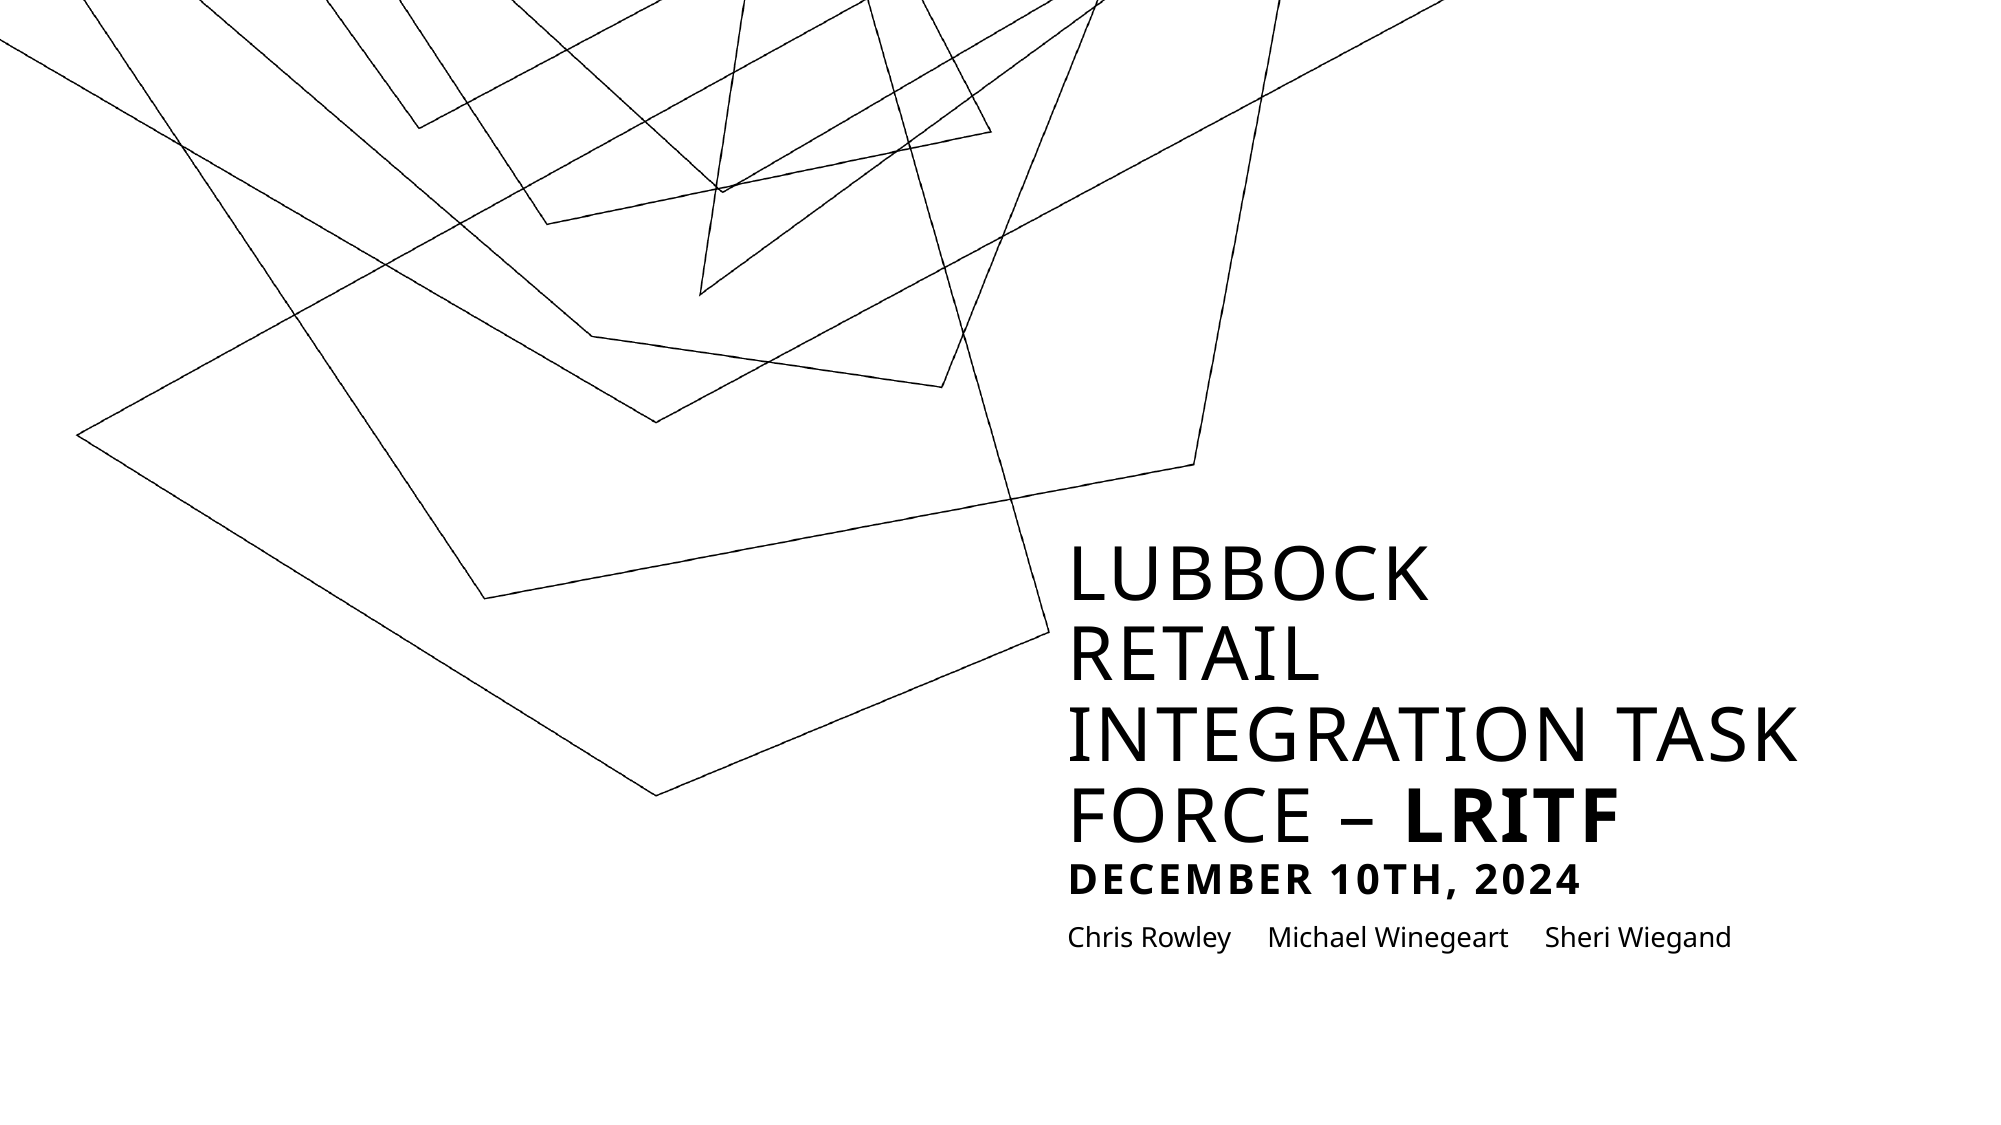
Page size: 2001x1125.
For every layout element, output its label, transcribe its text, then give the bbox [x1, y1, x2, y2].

title Lubbock Retail Integration Task Force – LRITF December 10th, 2024 [1052, 644, 1864, 912]
picture [0, 0, 1557, 830]
subtitle Chris Rowley Michael Winegeart Sheri Wiegand [1052, 916, 1864, 982]
